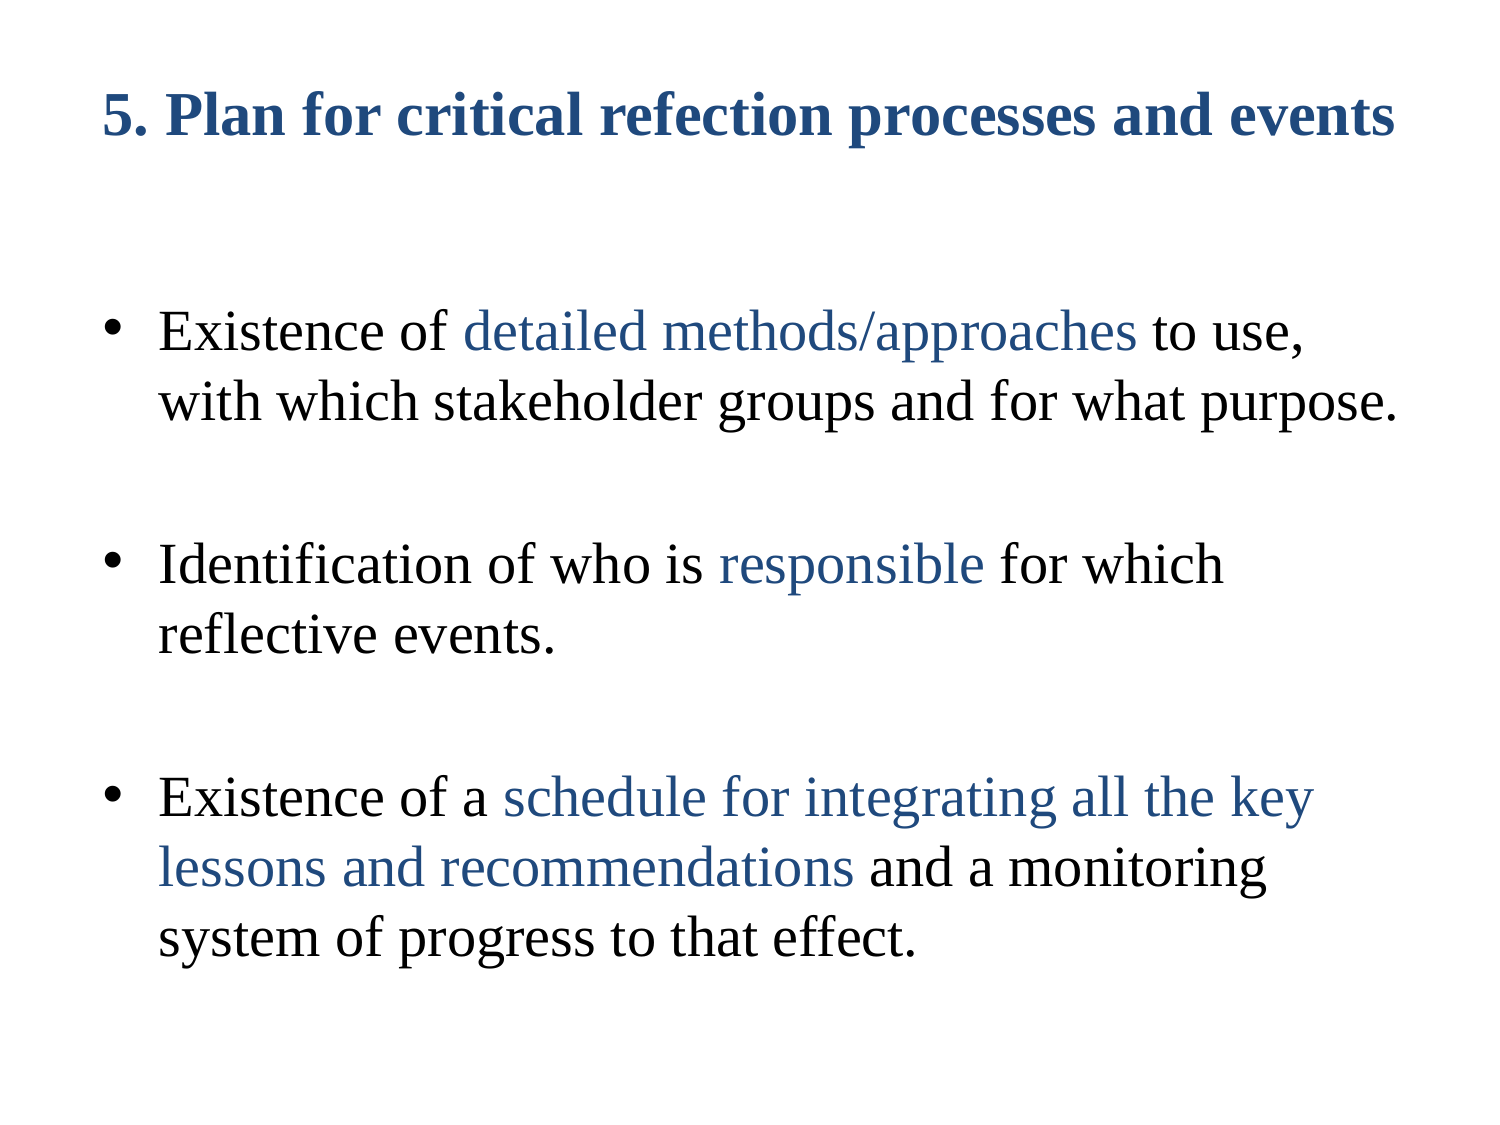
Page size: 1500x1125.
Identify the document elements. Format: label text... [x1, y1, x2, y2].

list Existence of detailed methods/approaches to use, with which stakeholder groups and for what purpose. Identification of who is responsible for which reflective events. Existence of a schedule for integrating all the key lessons and recommendations and a monitoring system of progress to that effect. [87, 212, 1438, 956]
title 5. Plan for critical refection processes and events [74, 44, 1426, 176]
